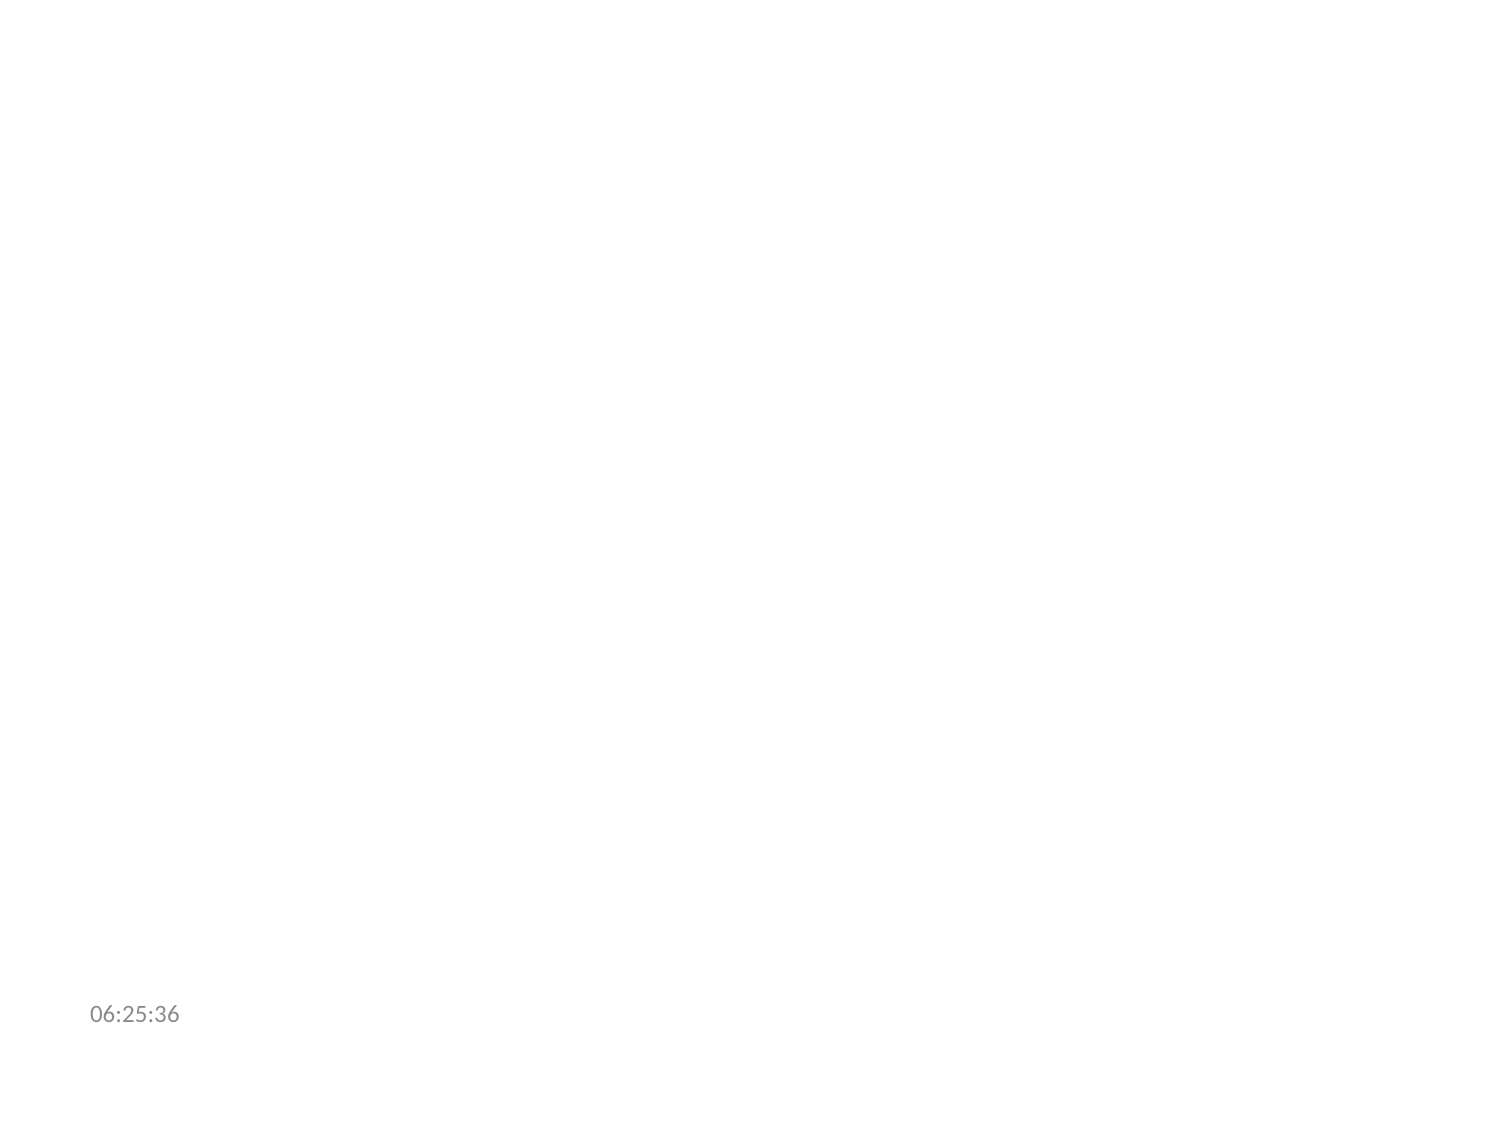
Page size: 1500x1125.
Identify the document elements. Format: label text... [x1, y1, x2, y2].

text_box 15:35:09 [75, 982, 425, 1043]
